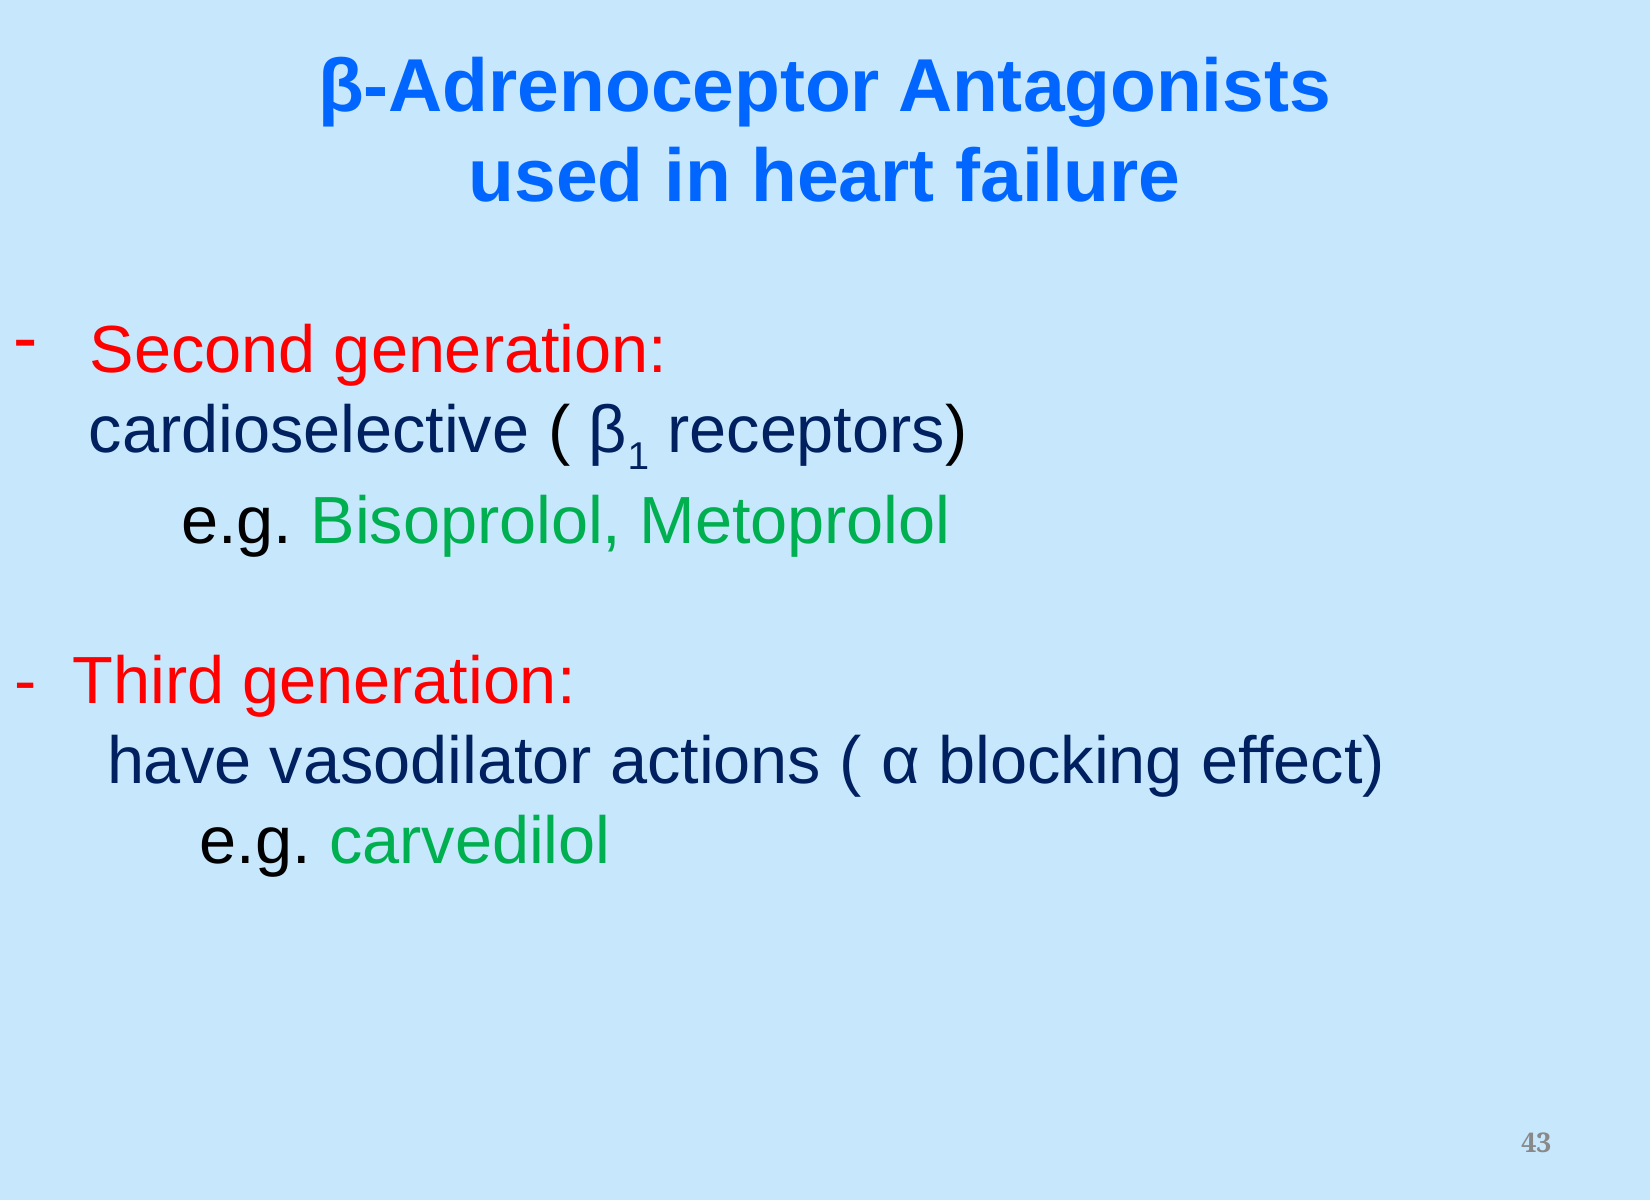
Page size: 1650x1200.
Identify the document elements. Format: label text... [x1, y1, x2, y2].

text_box β-Adrenoceptor Antagonists used in heart failure Second generation: cardioselective ( β1 receptors) e.g. Bisoprolol, Metoprolol - Third generation: have vasodilator actions ( α blocking effect) e.g. carvedilol [0, 28, 1650, 1200]
